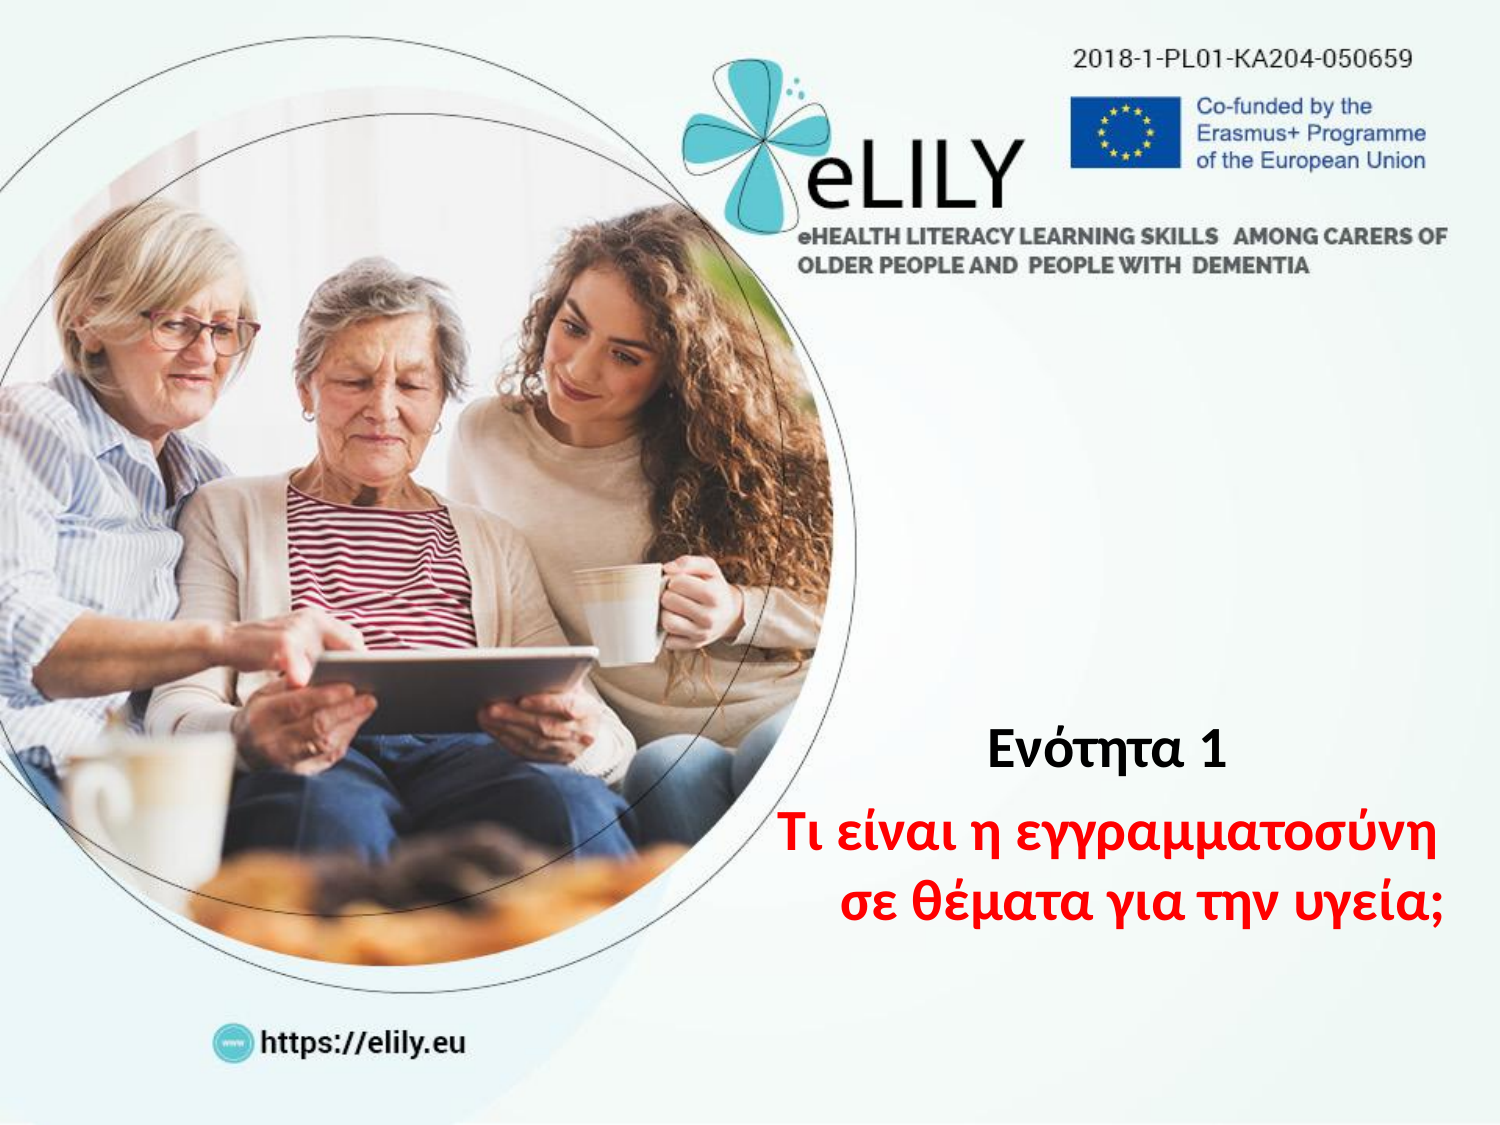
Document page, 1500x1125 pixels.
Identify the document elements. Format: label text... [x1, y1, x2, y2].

picture [0, 0, 1500, 1125]
subtitle Ενότητα 1 Τι είναι η εγγραμματοσύνη σε θέματα για την υγεία; [730, 701, 1481, 1052]
